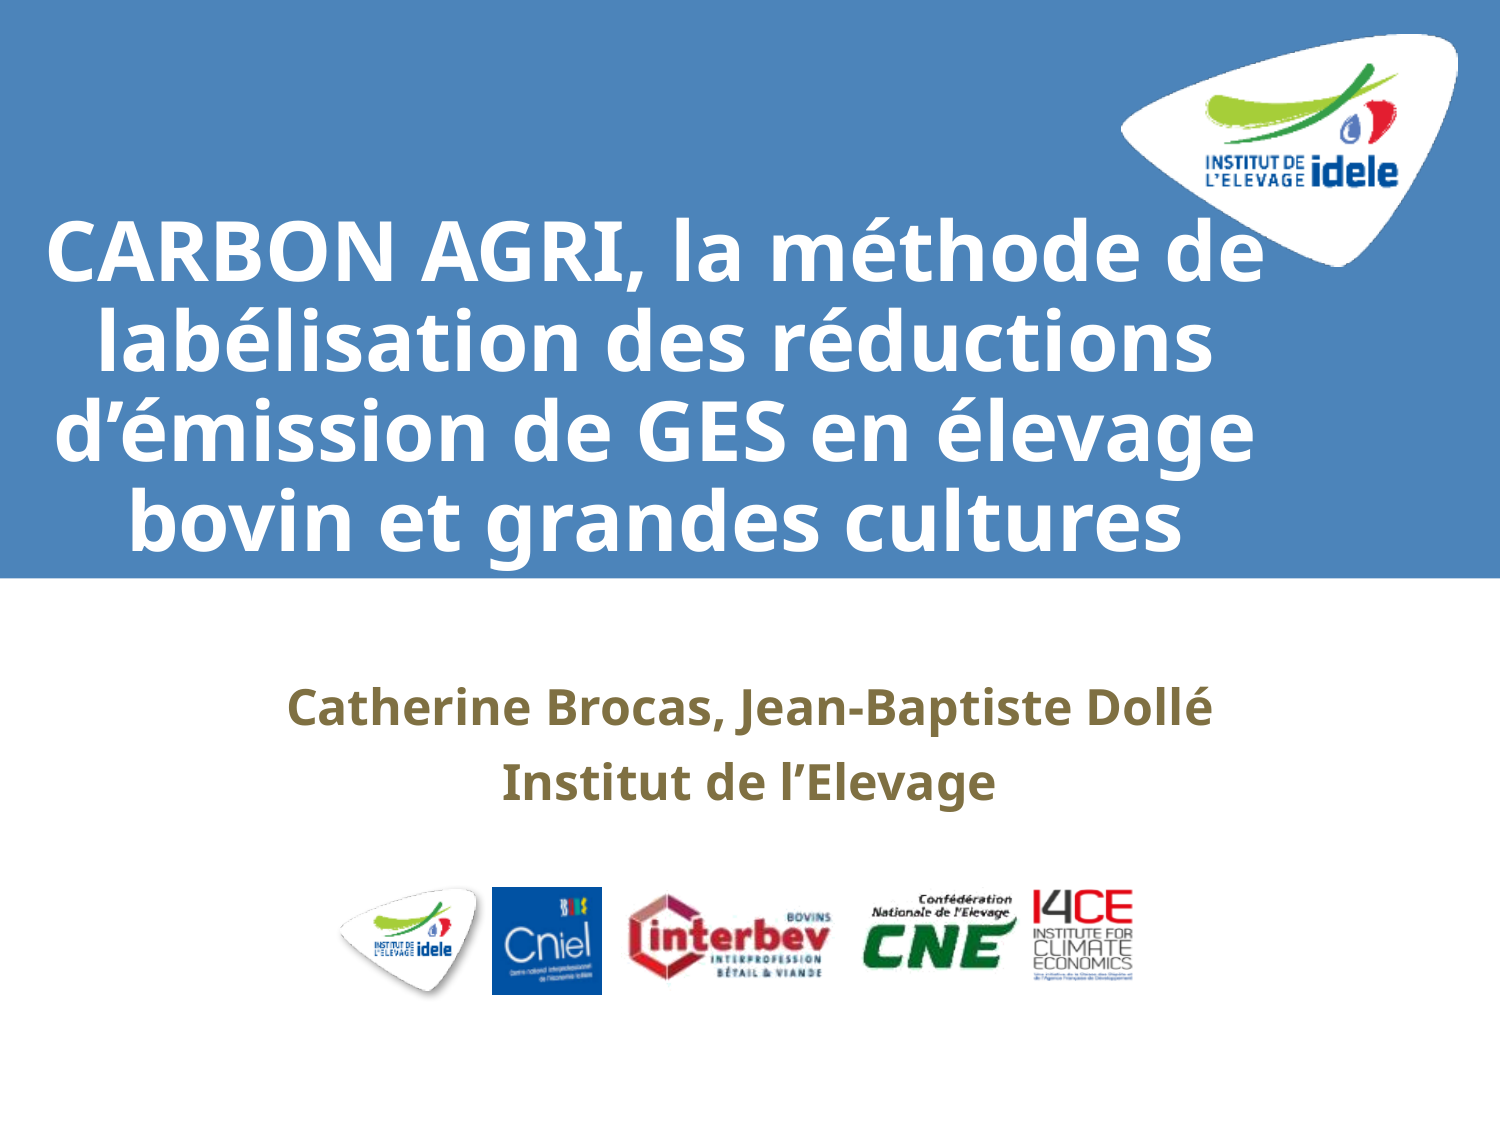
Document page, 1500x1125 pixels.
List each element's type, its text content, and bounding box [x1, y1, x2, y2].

picture [1031, 887, 1135, 985]
picture [853, 887, 1025, 979]
subtitle Catherine Brocas, Jean-Baptiste Dollé Institut de l’Elevage [112, 675, 1388, 1058]
title CARBON AGRI, la méthode de labélisation des réductions d’émission de GES en élevage bovin et grandes cultures [1, 185, 1310, 578]
picture [340, 889, 476, 992]
picture [492, 887, 602, 995]
picture [1121, 34, 1458, 267]
picture [621, 890, 835, 991]
